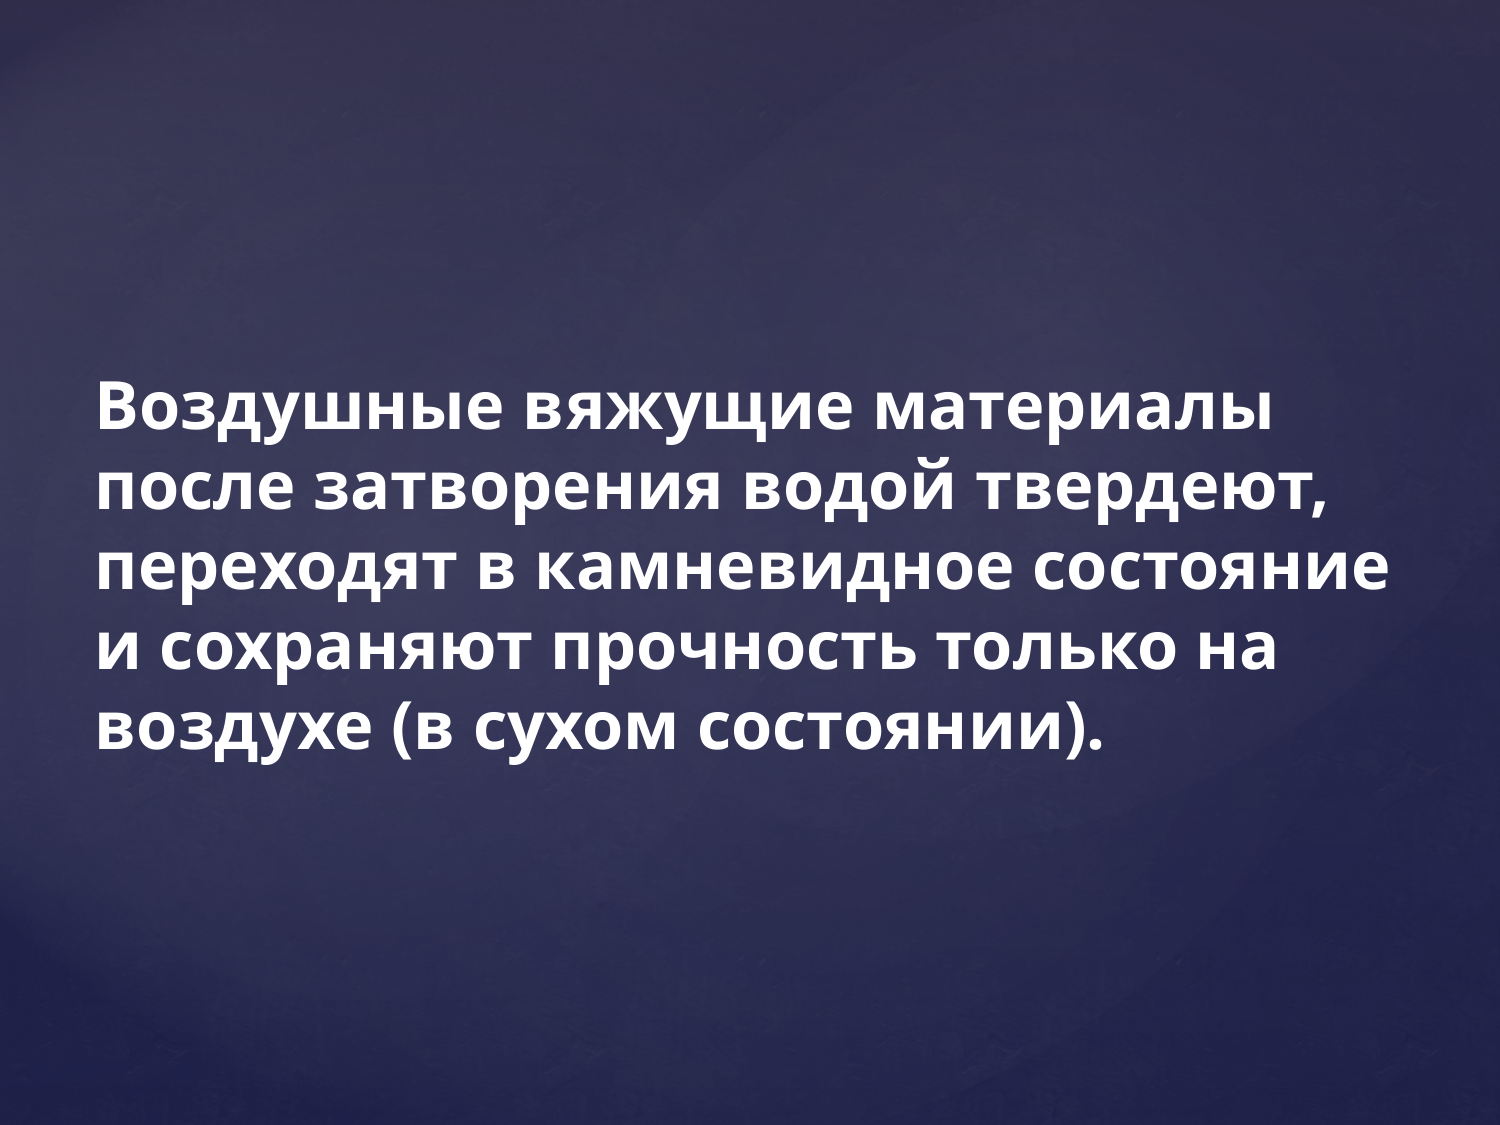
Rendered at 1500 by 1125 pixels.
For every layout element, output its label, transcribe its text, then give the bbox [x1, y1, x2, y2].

list Воздушные вяжущие материалы после затворения водой твердеют, переходят в камневидное состояние и сохраняют прочность только на воздухе (в сухом состоянии). [76, 125, 1427, 1000]
